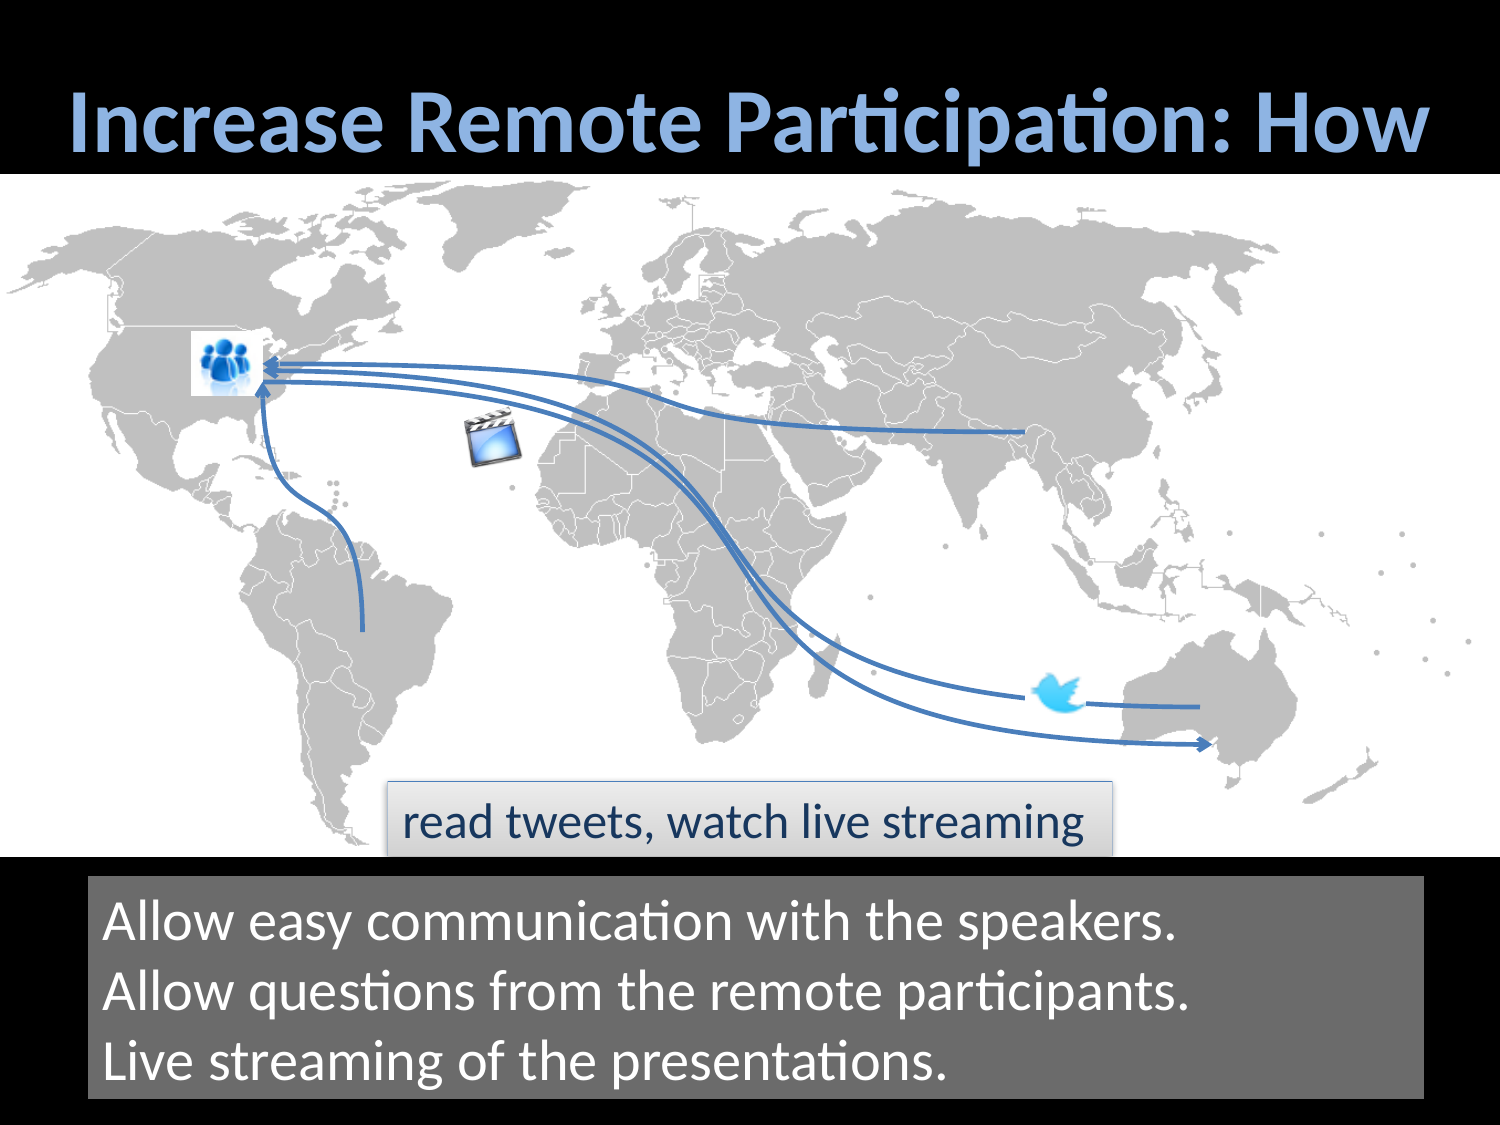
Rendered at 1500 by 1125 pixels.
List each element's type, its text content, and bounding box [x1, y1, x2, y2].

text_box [187, 456, 438, 558]
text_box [262, 370, 1201, 708]
picture [0, 174, 1500, 858]
text_box Allow easy communication with the speakers. Allow questions from the remote participants. Live streaming of the presentations. [87, 874, 1426, 1100]
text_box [262, 381, 1213, 745]
title Increase Remote Participation: How [0, 37, 1500, 174]
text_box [262, 363, 1026, 433]
